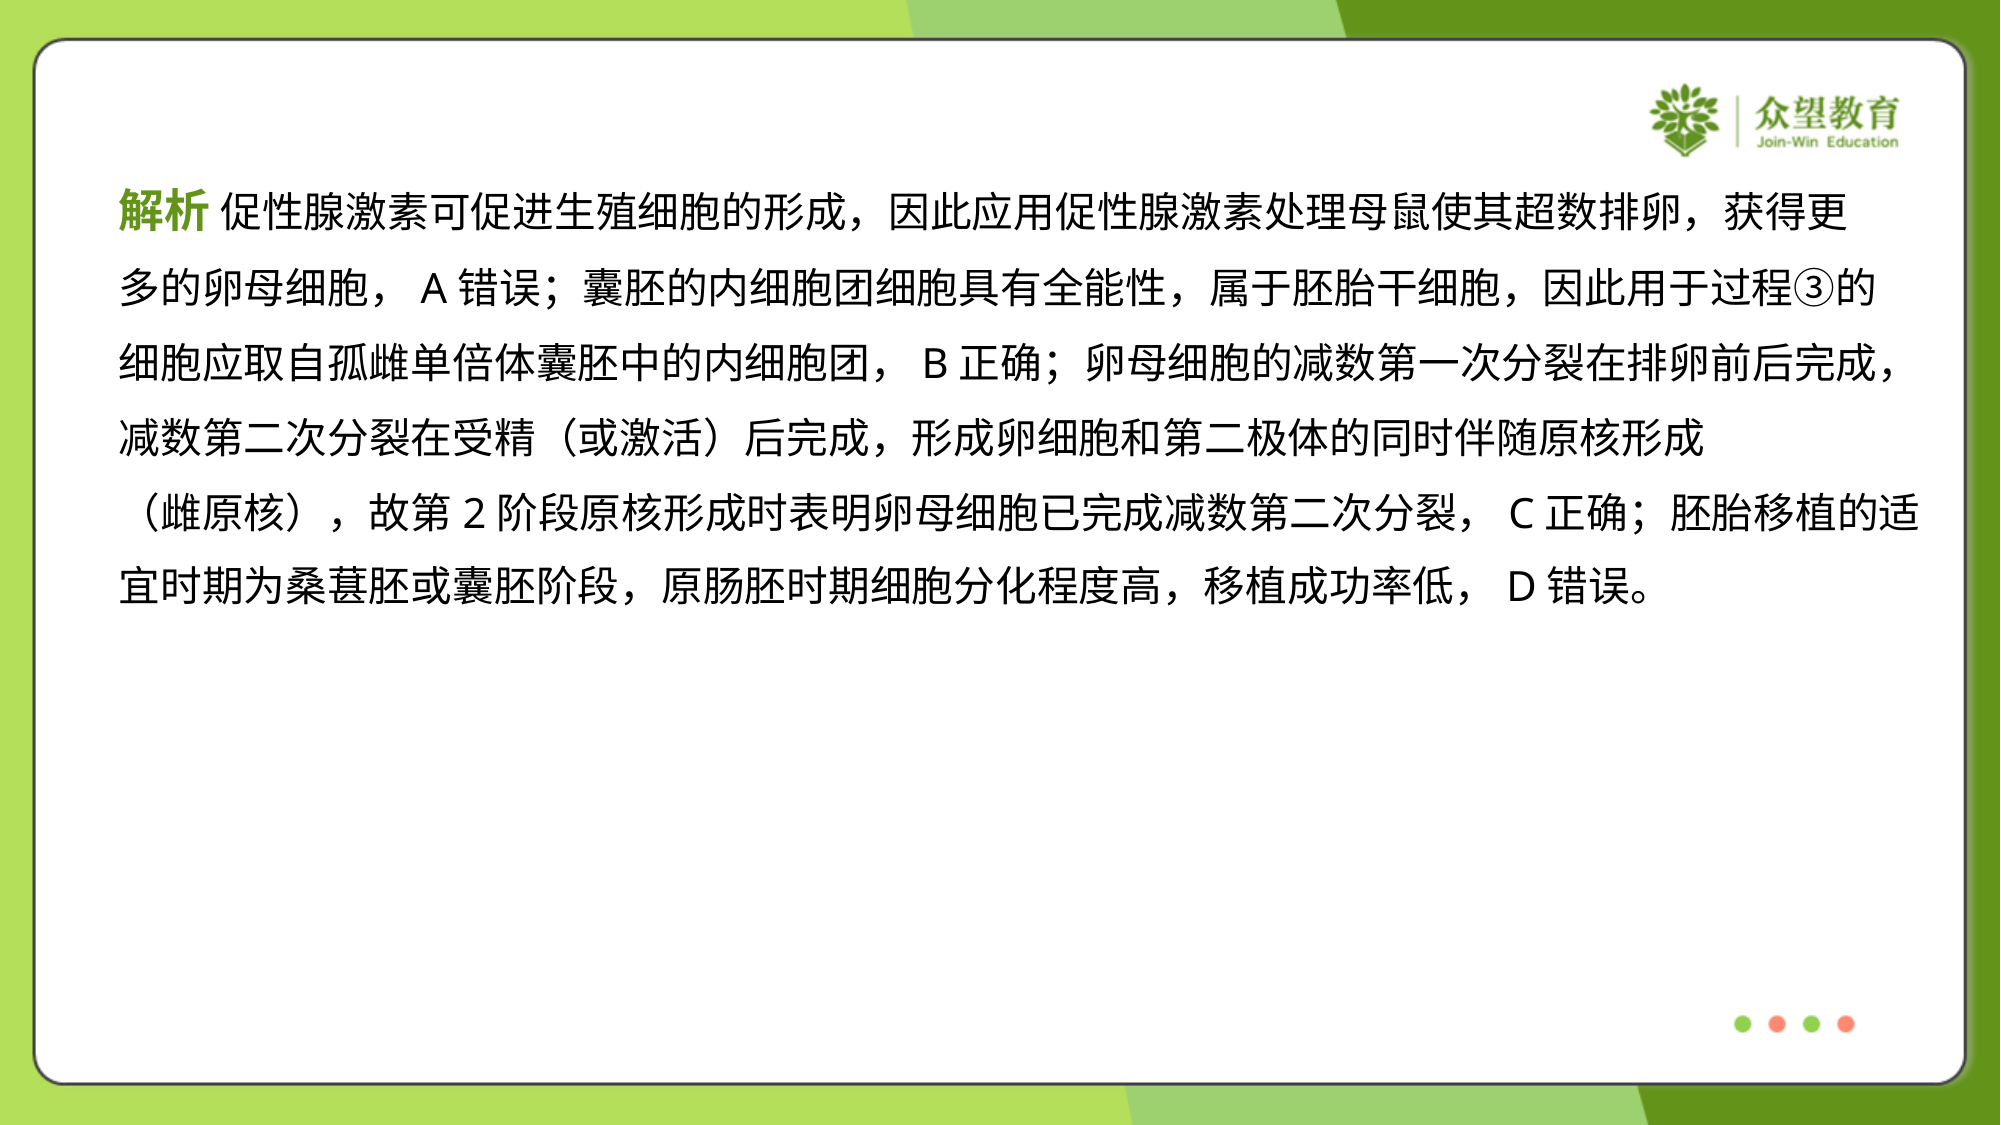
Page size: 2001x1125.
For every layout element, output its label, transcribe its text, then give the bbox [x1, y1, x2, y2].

picture [0, 0, 2000, 1125]
text_box 解析 促性腺激素可促进生殖细胞的形成，因此应用促性腺激素处理母鼠使其超数排卵，获得更 多的卵母细胞，A错误；囊胚的内细胞团细胞具有全能性，属于胚胎干细胞，因此用于过程③的 细胞应取自孤雌单倍体囊胚中的内细胞团，B正确；卵母细胞的减数第一次分裂在排卵前后完成， 减数第二次分裂在受精（或激活）后完成，形成卵细胞和第二极体的同时伴随原核形成 （雌原核），故第2阶段原核形成时表明卵母细胞已完成减数第二次分裂，C正确；胚胎移植的适 宜时期为桑葚胚或囊胚阶段，原肠胚时期细胞分化程度高，移植成功率低，D错误。 [118, 159, 1883, 602]
